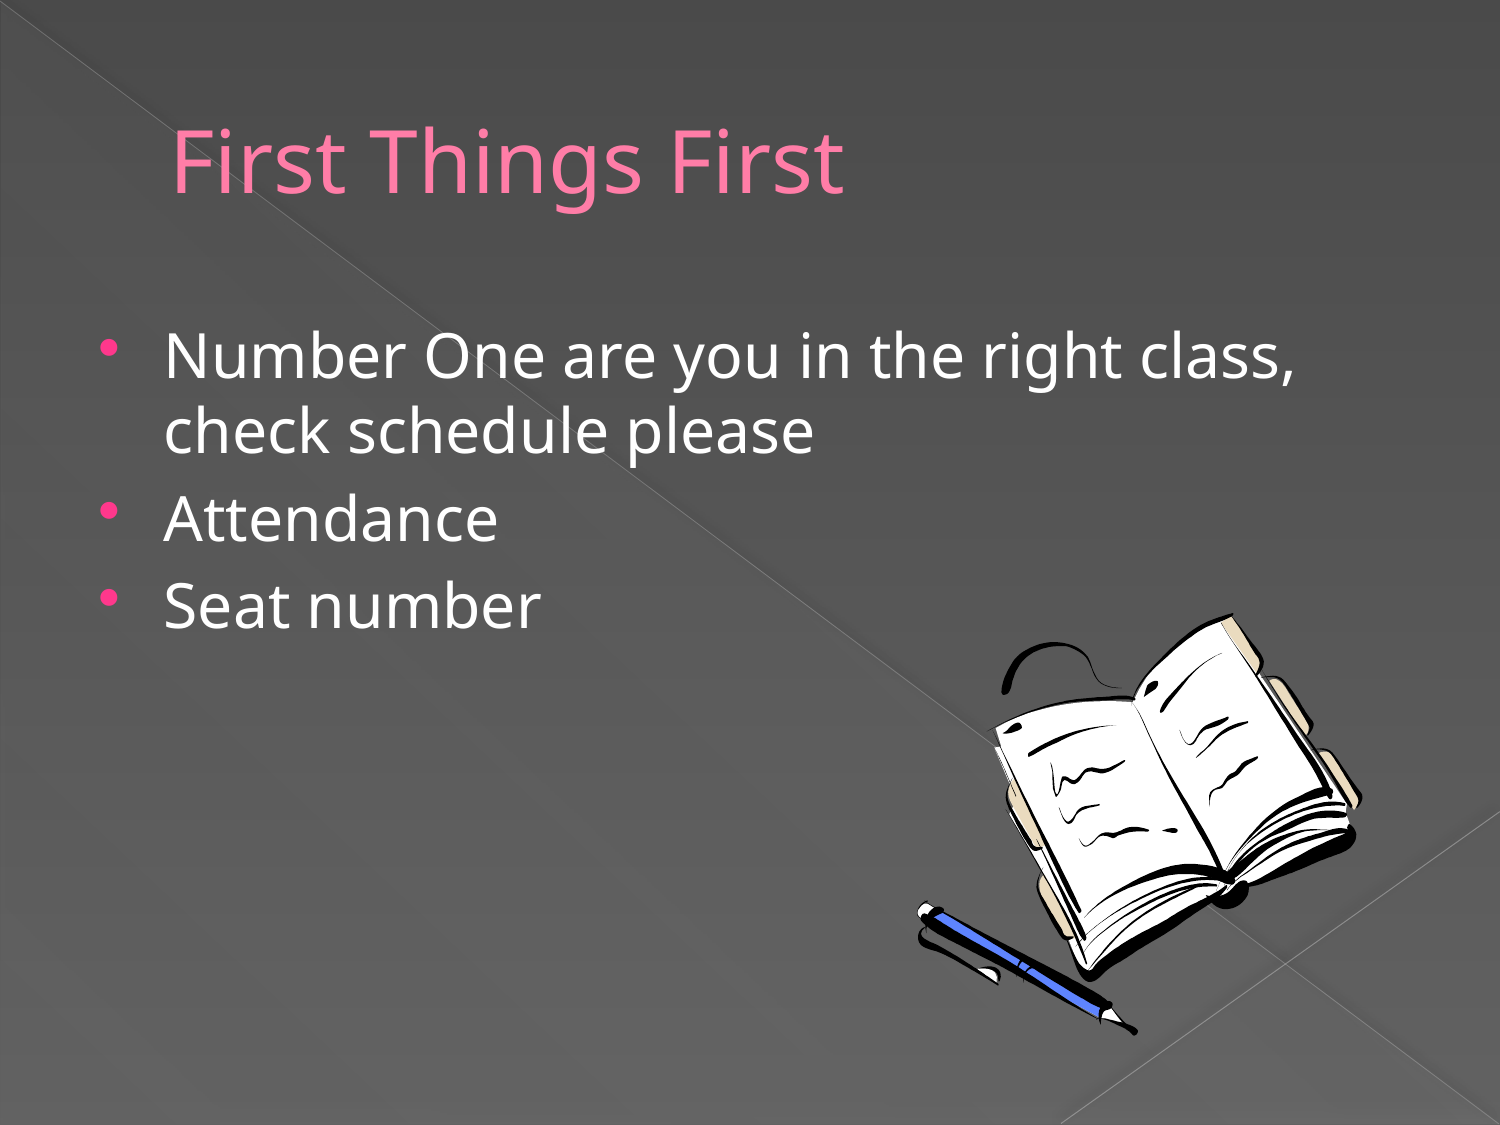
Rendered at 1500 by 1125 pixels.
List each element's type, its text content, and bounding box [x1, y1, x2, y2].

list Number One are you in the right class, check schedule please Attendance Seat number [74, 308, 1426, 1060]
picture [912, 612, 1363, 1038]
title First Things First [75, 43, 1425, 274]
